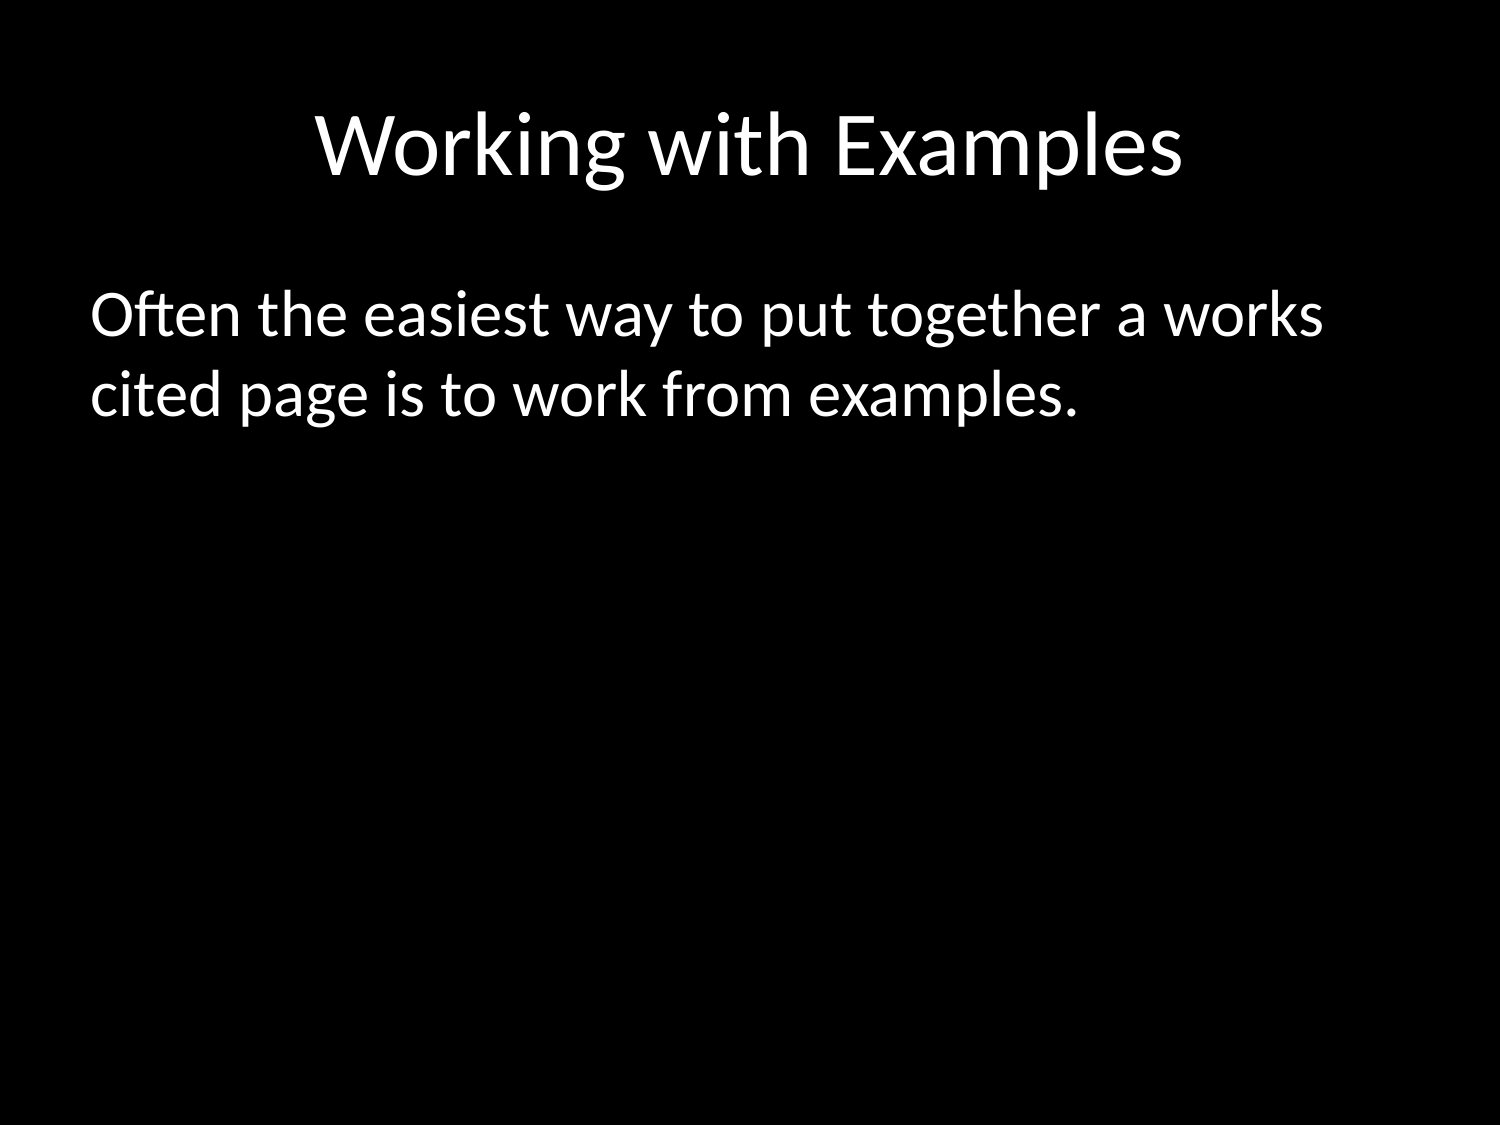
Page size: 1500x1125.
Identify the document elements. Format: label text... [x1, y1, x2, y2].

title Working with Examples [75, 45, 1425, 233]
list Often the easiest way to put together a works cited page is to work from examples. [75, 262, 1425, 1005]
